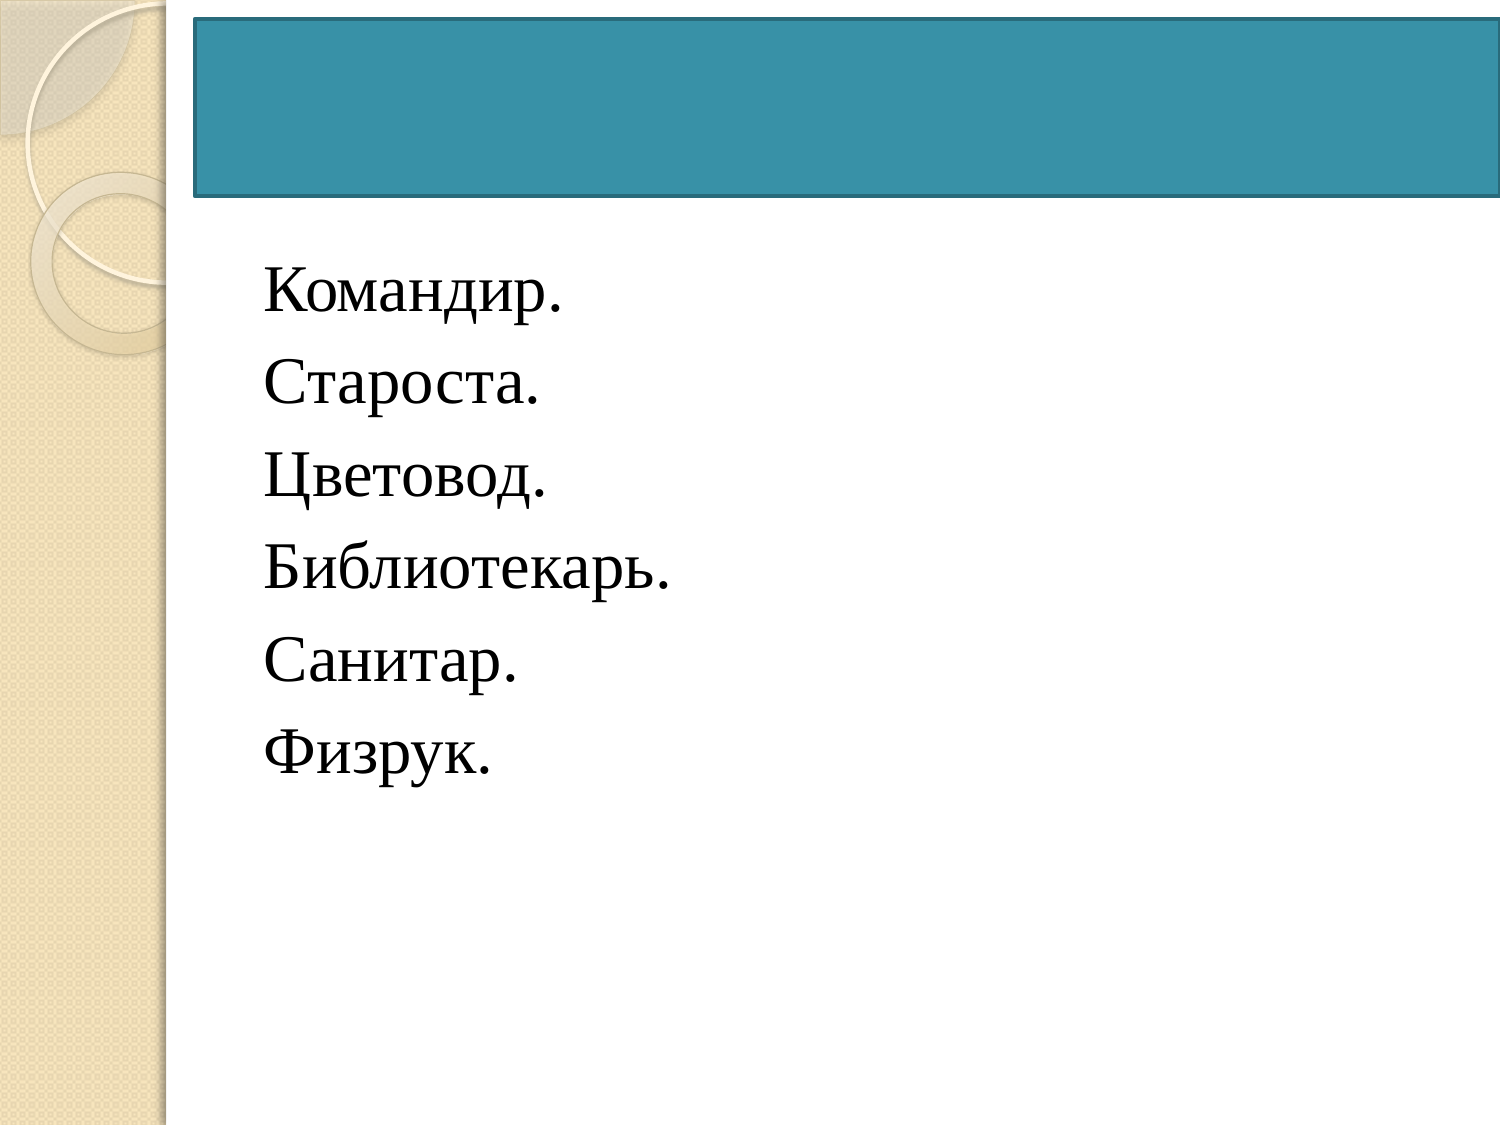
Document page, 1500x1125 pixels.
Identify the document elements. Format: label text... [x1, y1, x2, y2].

list Командир. Староста. Цветовод. Библиотекарь. Санитар. Физрук. [235, 237, 1466, 1025]
text_box [193, 17, 1500, 198]
